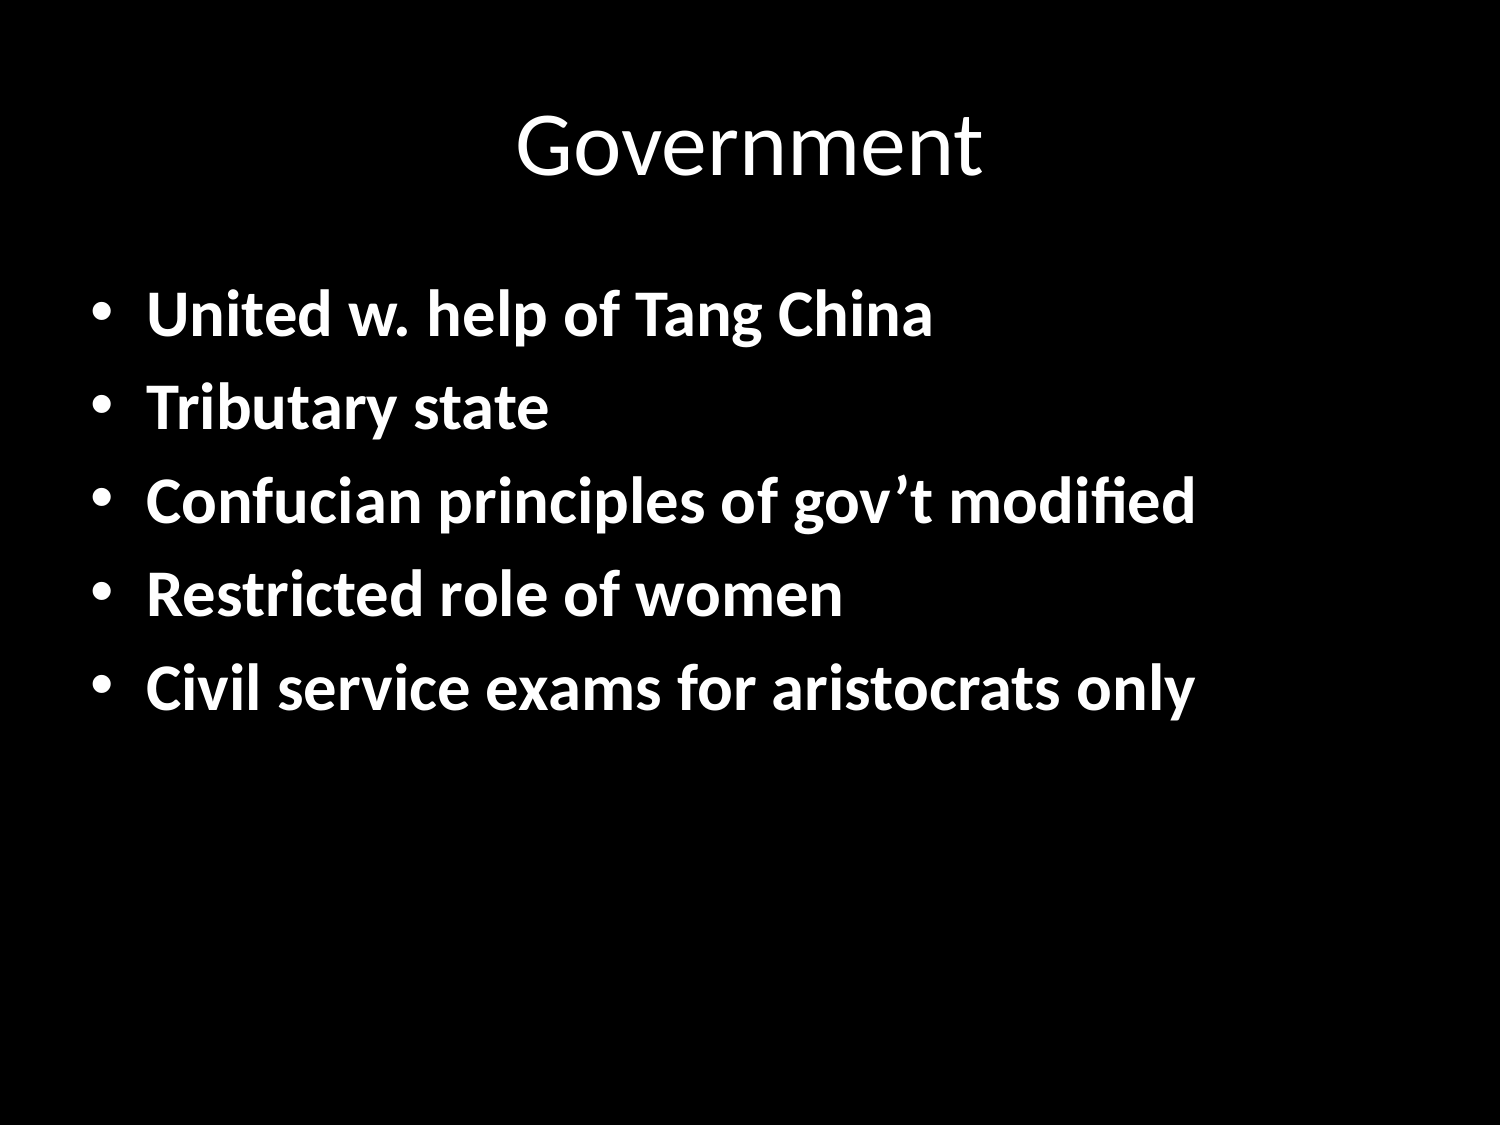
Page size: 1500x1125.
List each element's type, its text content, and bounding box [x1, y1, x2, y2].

title Government [75, 45, 1425, 233]
list United w. help of Tang China Tributary state Confucian principles of gov’t modified Restricted role of women Civil service exams for aristocrats only [75, 262, 1425, 1005]
